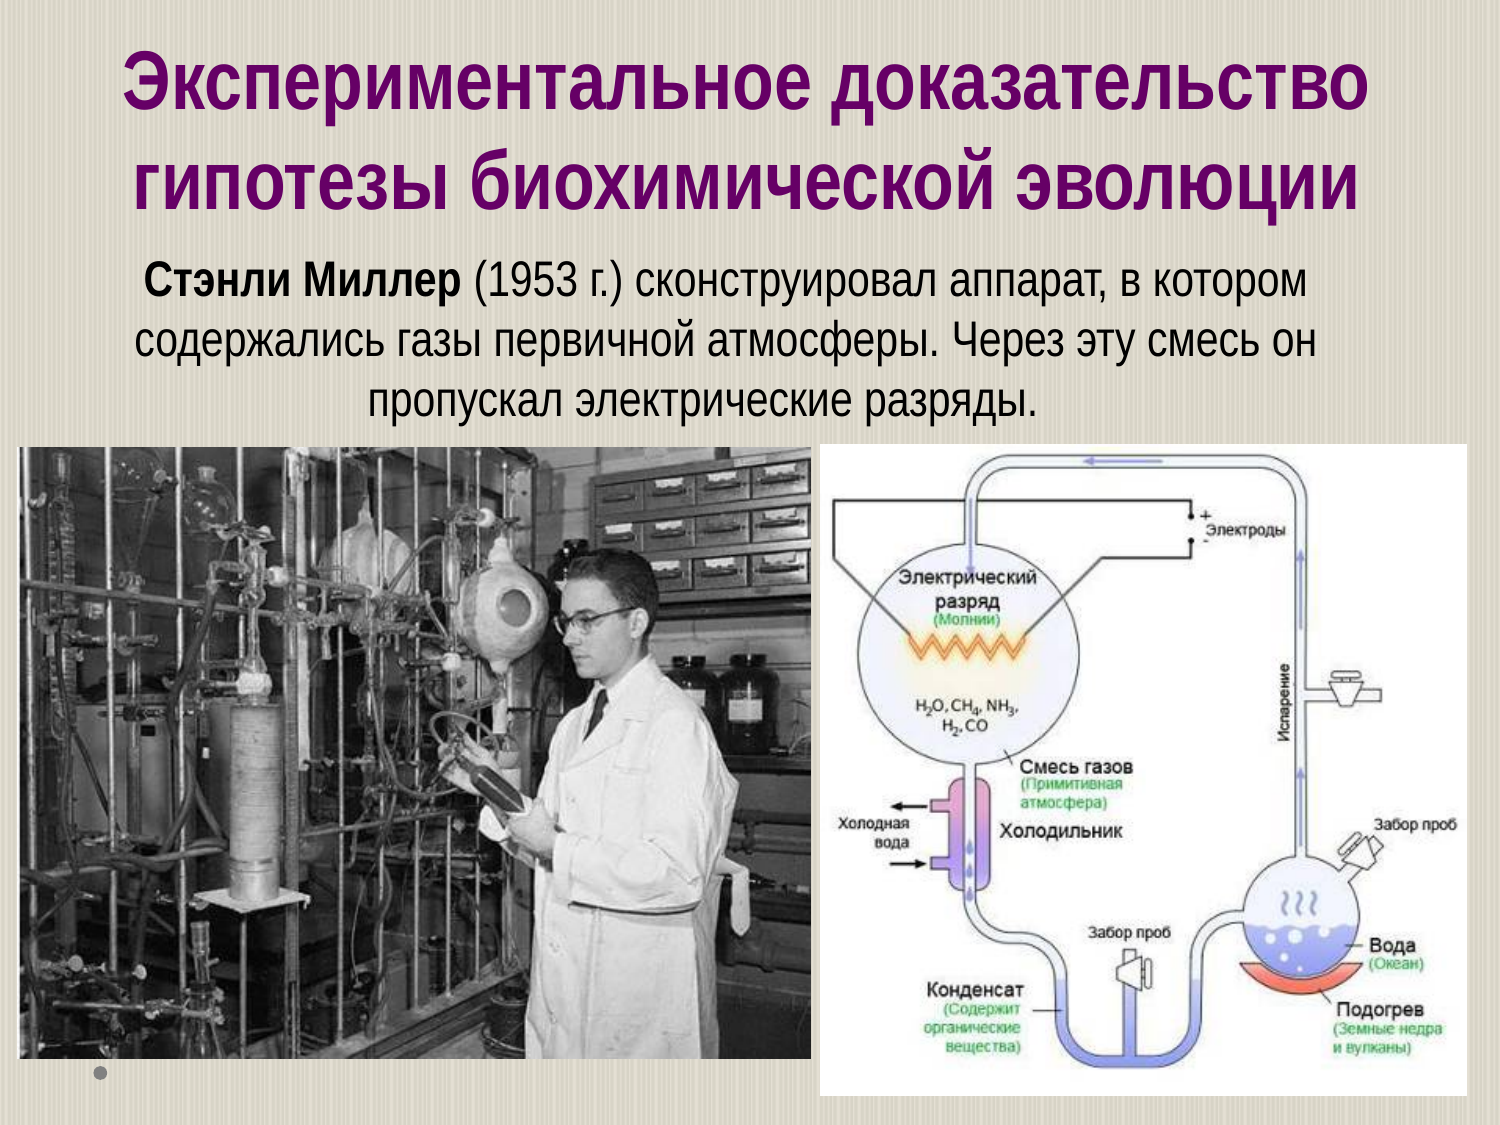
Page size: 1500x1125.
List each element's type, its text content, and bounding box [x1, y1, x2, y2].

picture [17, 447, 812, 1059]
text_box Стэнли Миллер (1953 г.) сконструировал аппарат, в котором содержались газы первичной атмосферы. Через эту смесь он пропускал электрические разряды. [76, 238, 1376, 434]
picture [820, 444, 1468, 1097]
text_box Экспериментальное доказательство гипотезы биохимической эволюции [17, 18, 1477, 234]
